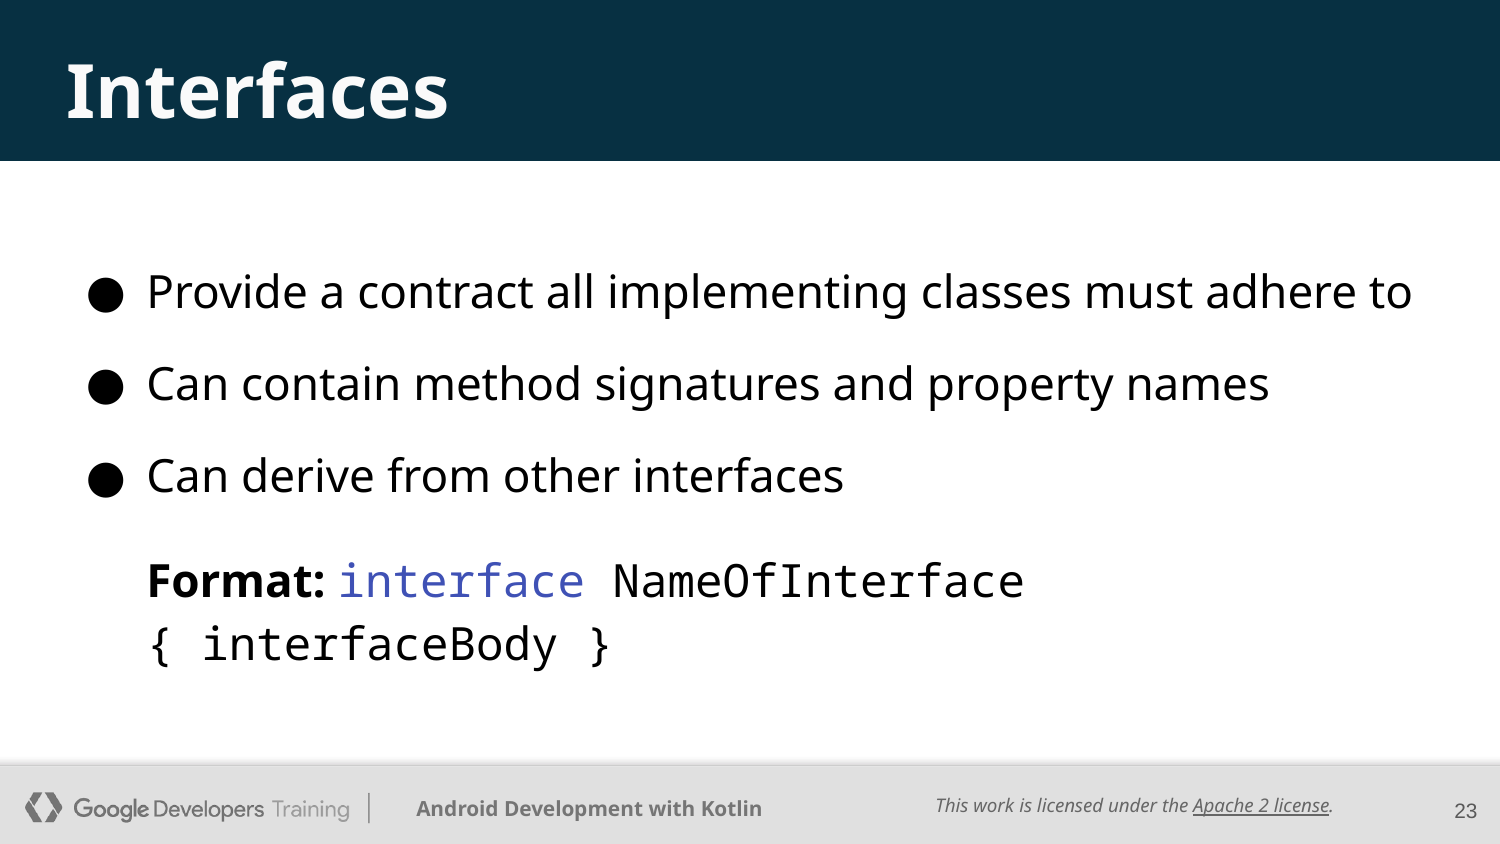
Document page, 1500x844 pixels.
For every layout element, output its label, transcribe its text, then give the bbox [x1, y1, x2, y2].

slide_number ‹#› [1402, 777, 1493, 842]
list Provide a contract all implementing classes must adhere to Can contain method signatures and property names Can derive from other interfaces Format: interface NameOfInterface { interfaceBody } [56, 239, 1454, 685]
picture [0, 161, 1500, 844]
title Interfaces [51, 28, 1449, 122]
